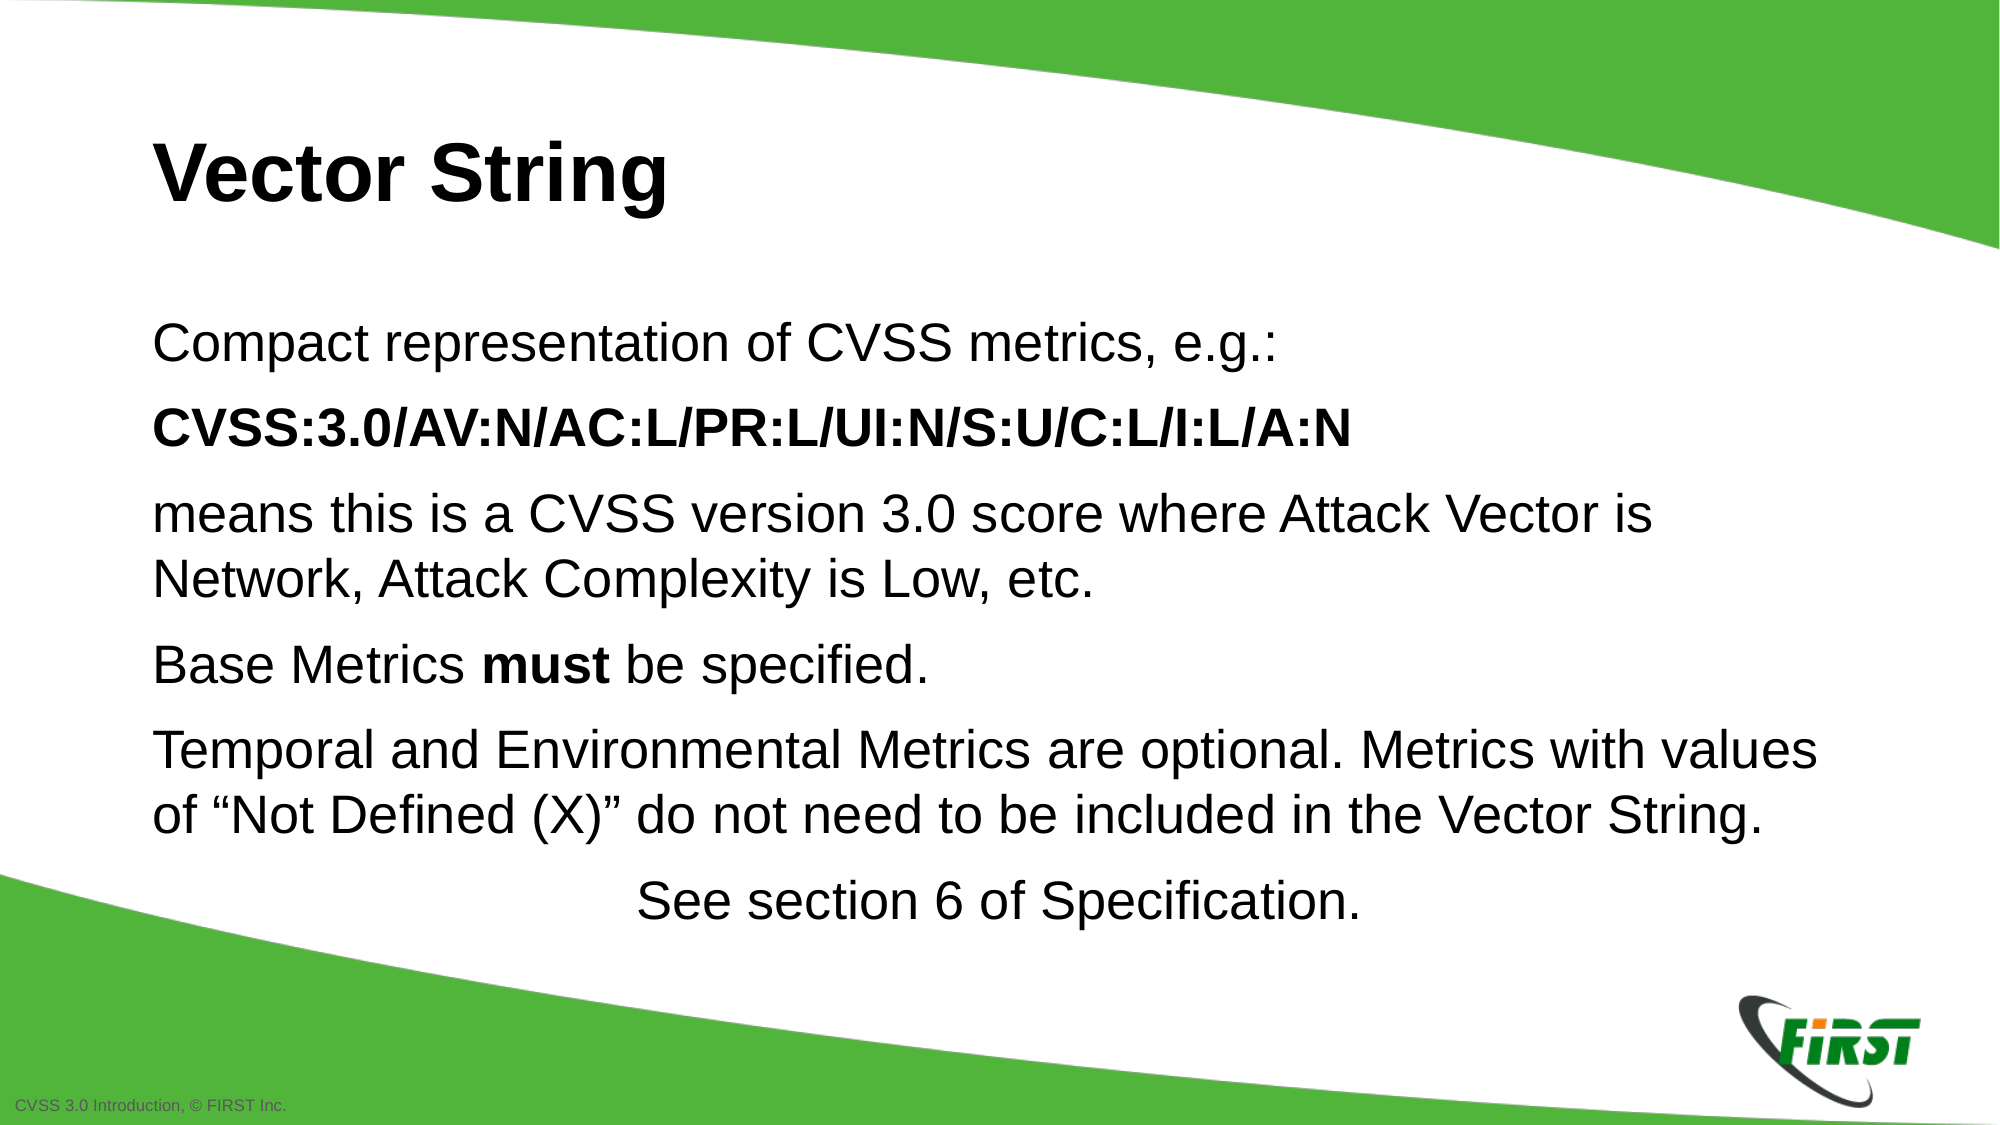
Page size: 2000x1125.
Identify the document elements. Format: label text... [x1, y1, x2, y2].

picture [0, 0, 2000, 1125]
text_box Compact representation of CVSS metrics, e.g.: CVSS:3.0/AV:N/AC:L/PR:L/UI:N/S:U/C:L/I:L/A:N means this is a CVSS version 3.0 score where Attack Vector is Network, Attack Complexity is Low, etc. Base Metrics must be specified. Temporal and Environmental Metrics are optional. Metrics with values of “Not Defined (X)” do not need to be included in the Vector String. See section 6 of Specification. [137, 299, 1863, 1014]
text_box Vector String [137, 59, 1862, 278]
